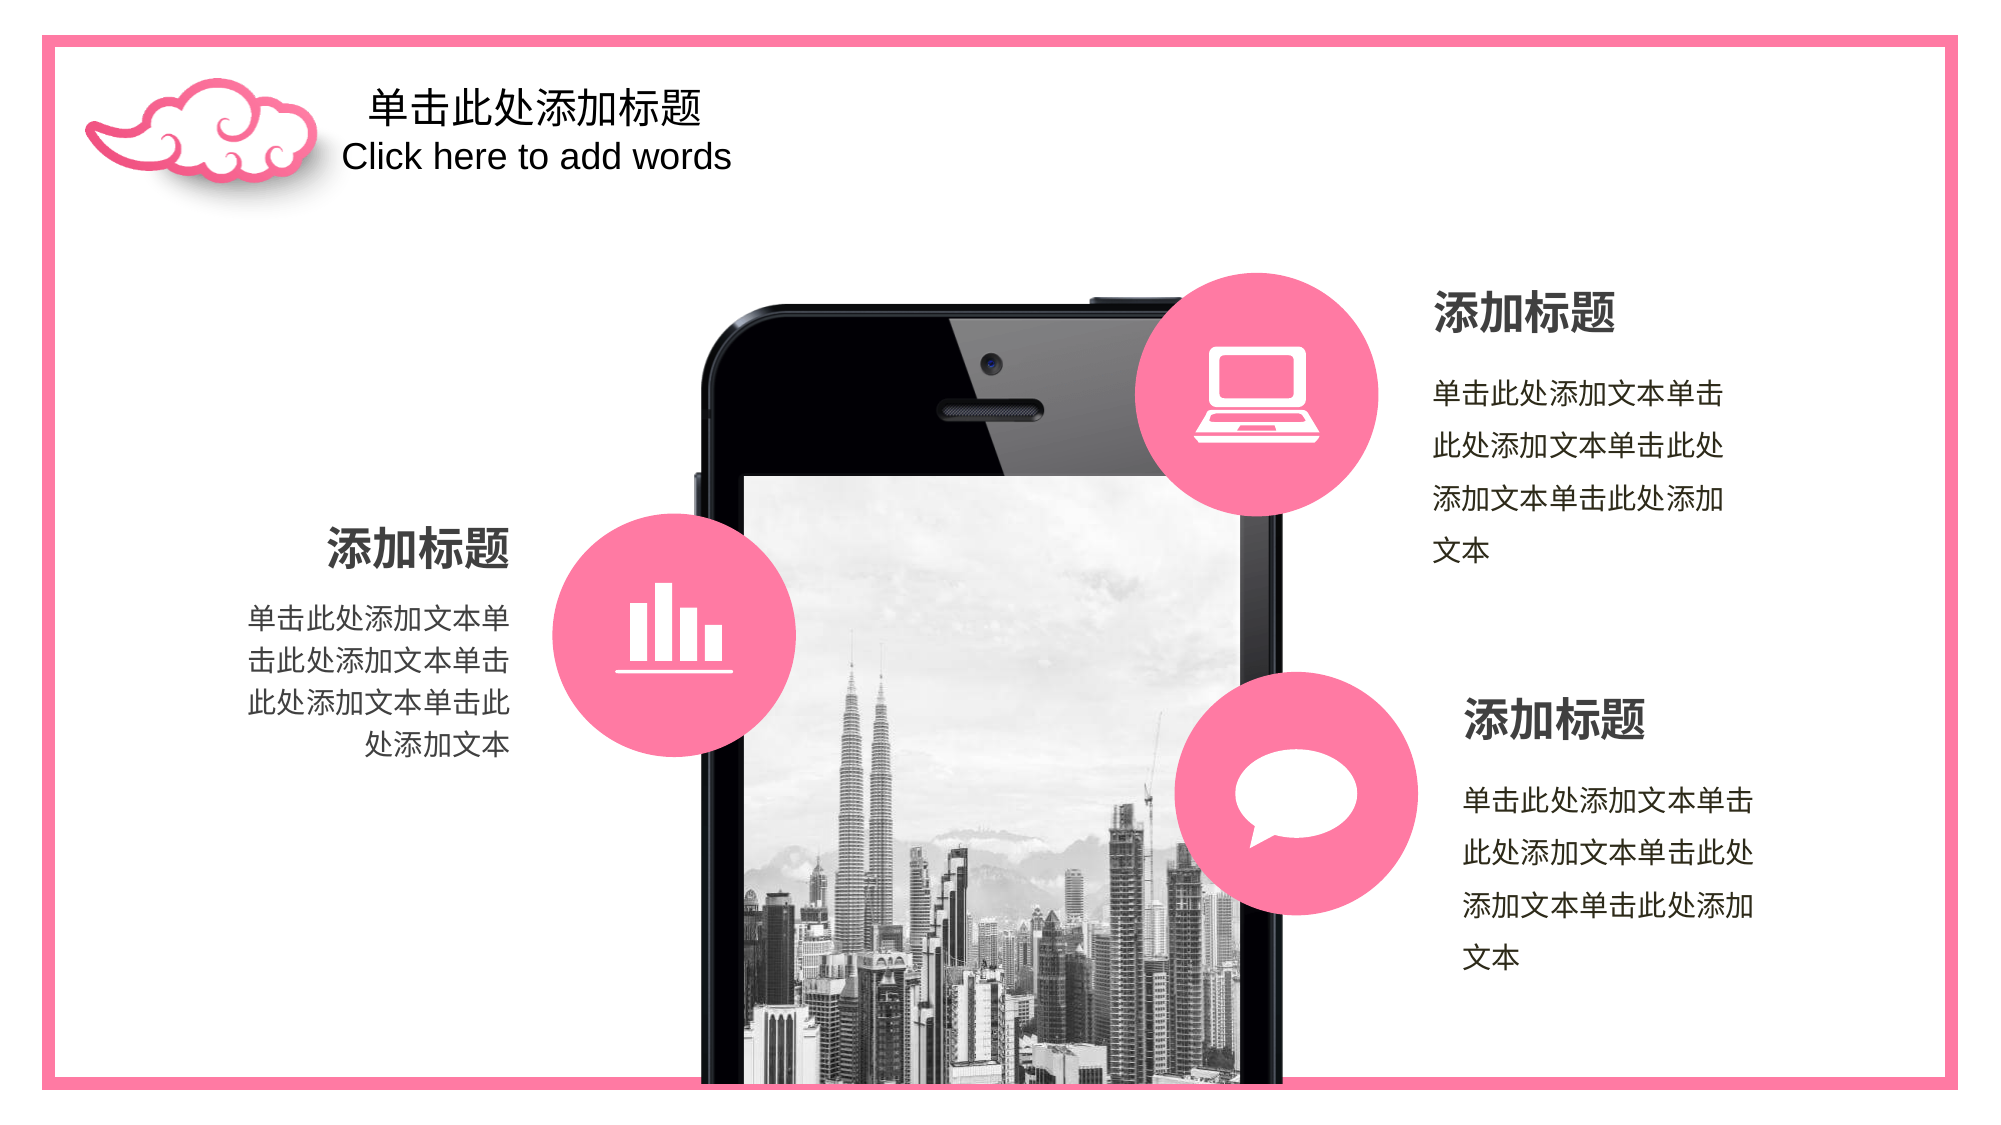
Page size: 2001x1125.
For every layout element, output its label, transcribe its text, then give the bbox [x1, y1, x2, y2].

text_box Click here to add words [354, 124, 767, 185]
text_box 单击此处添加文本单击此处添加文本单击此处添加文本单击此处添加文本 [216, 586, 526, 769]
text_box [552, 513, 796, 758]
picture [85, 78, 354, 222]
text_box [1134, 272, 1379, 517]
text_box 单击此处添加文本单击此处添加文本单击此处添加文本单击此处添加文本 [1447, 756, 1797, 982]
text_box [1174, 671, 1419, 916]
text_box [608, 297, 1392, 1084]
text_box 添加标题 [311, 512, 525, 583]
text_box 添加标题 [1418, 276, 1632, 347]
text_box 单击此处添加文本单击此处添加文本单击此处添加文本单击此处添加文本 [1417, 350, 1765, 575]
text_box [47, 40, 1952, 1085]
text_box 单击此处添加标题 [353, 74, 793, 140]
text_box 添加标题 [1448, 682, 1662, 753]
